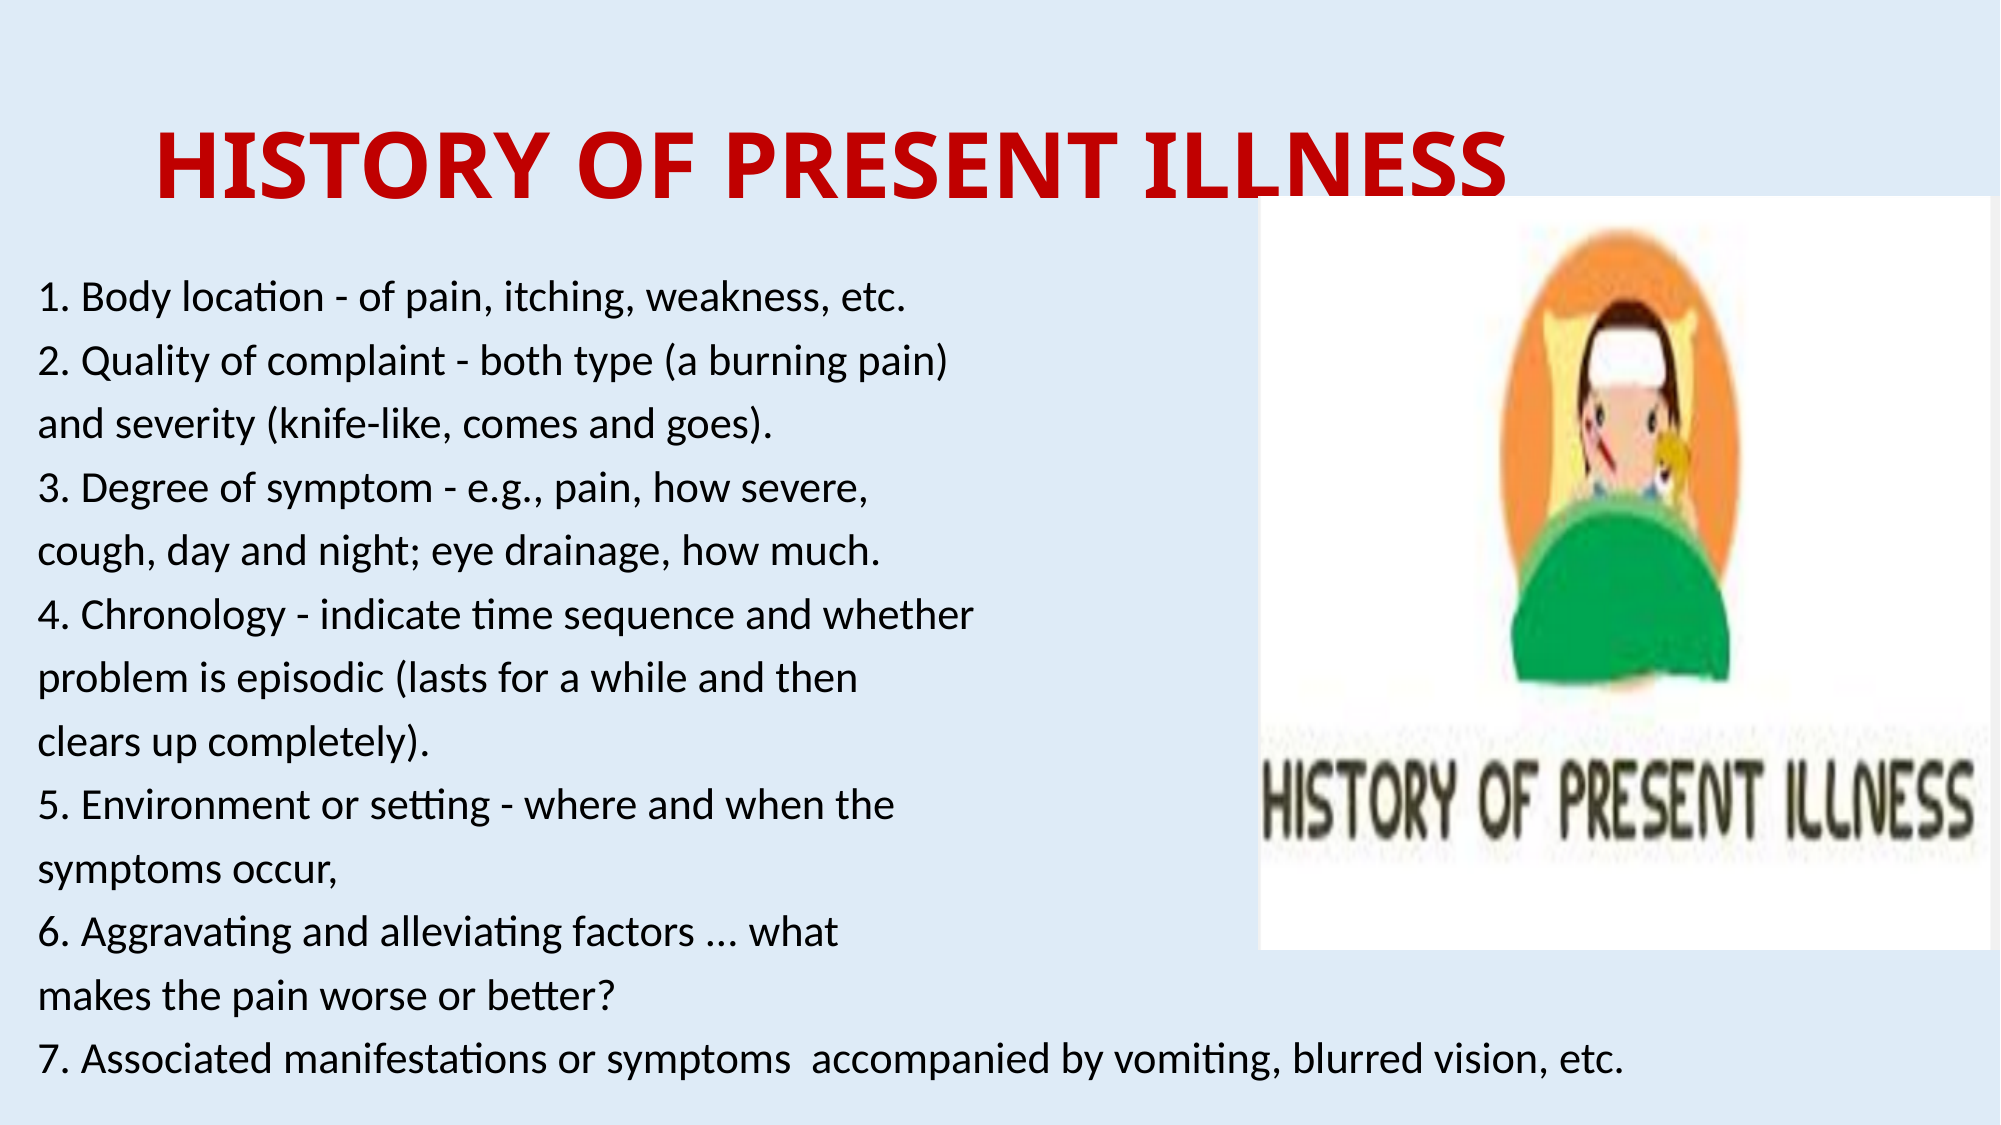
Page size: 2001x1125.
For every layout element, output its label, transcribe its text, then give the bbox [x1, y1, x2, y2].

picture [1258, 196, 2000, 950]
title HISTORY OF PRESENT ILLNESS [137, 59, 1863, 197]
list 1. Body location - of pain, itching, weakness, etc. 2. Quality of complaint - both type (a burning pain) and severity (knife-like, comes and goes). 3. Degree of symptom - e.g., pain, how severe, cough, day and night; eye drainage, how much. 4. Chronology - indicate time sequence and whether problem is episodic (lasts for a while and then clears up completely). 5. Environment or setting - where and when the symptoms occur, 6. Aggravating and alleviating factors ... what makes the pain worse or better? 7. Associated manifestations or symptoms accompanied by vomiting, blurred vision, etc. [22, 197, 1863, 1100]
